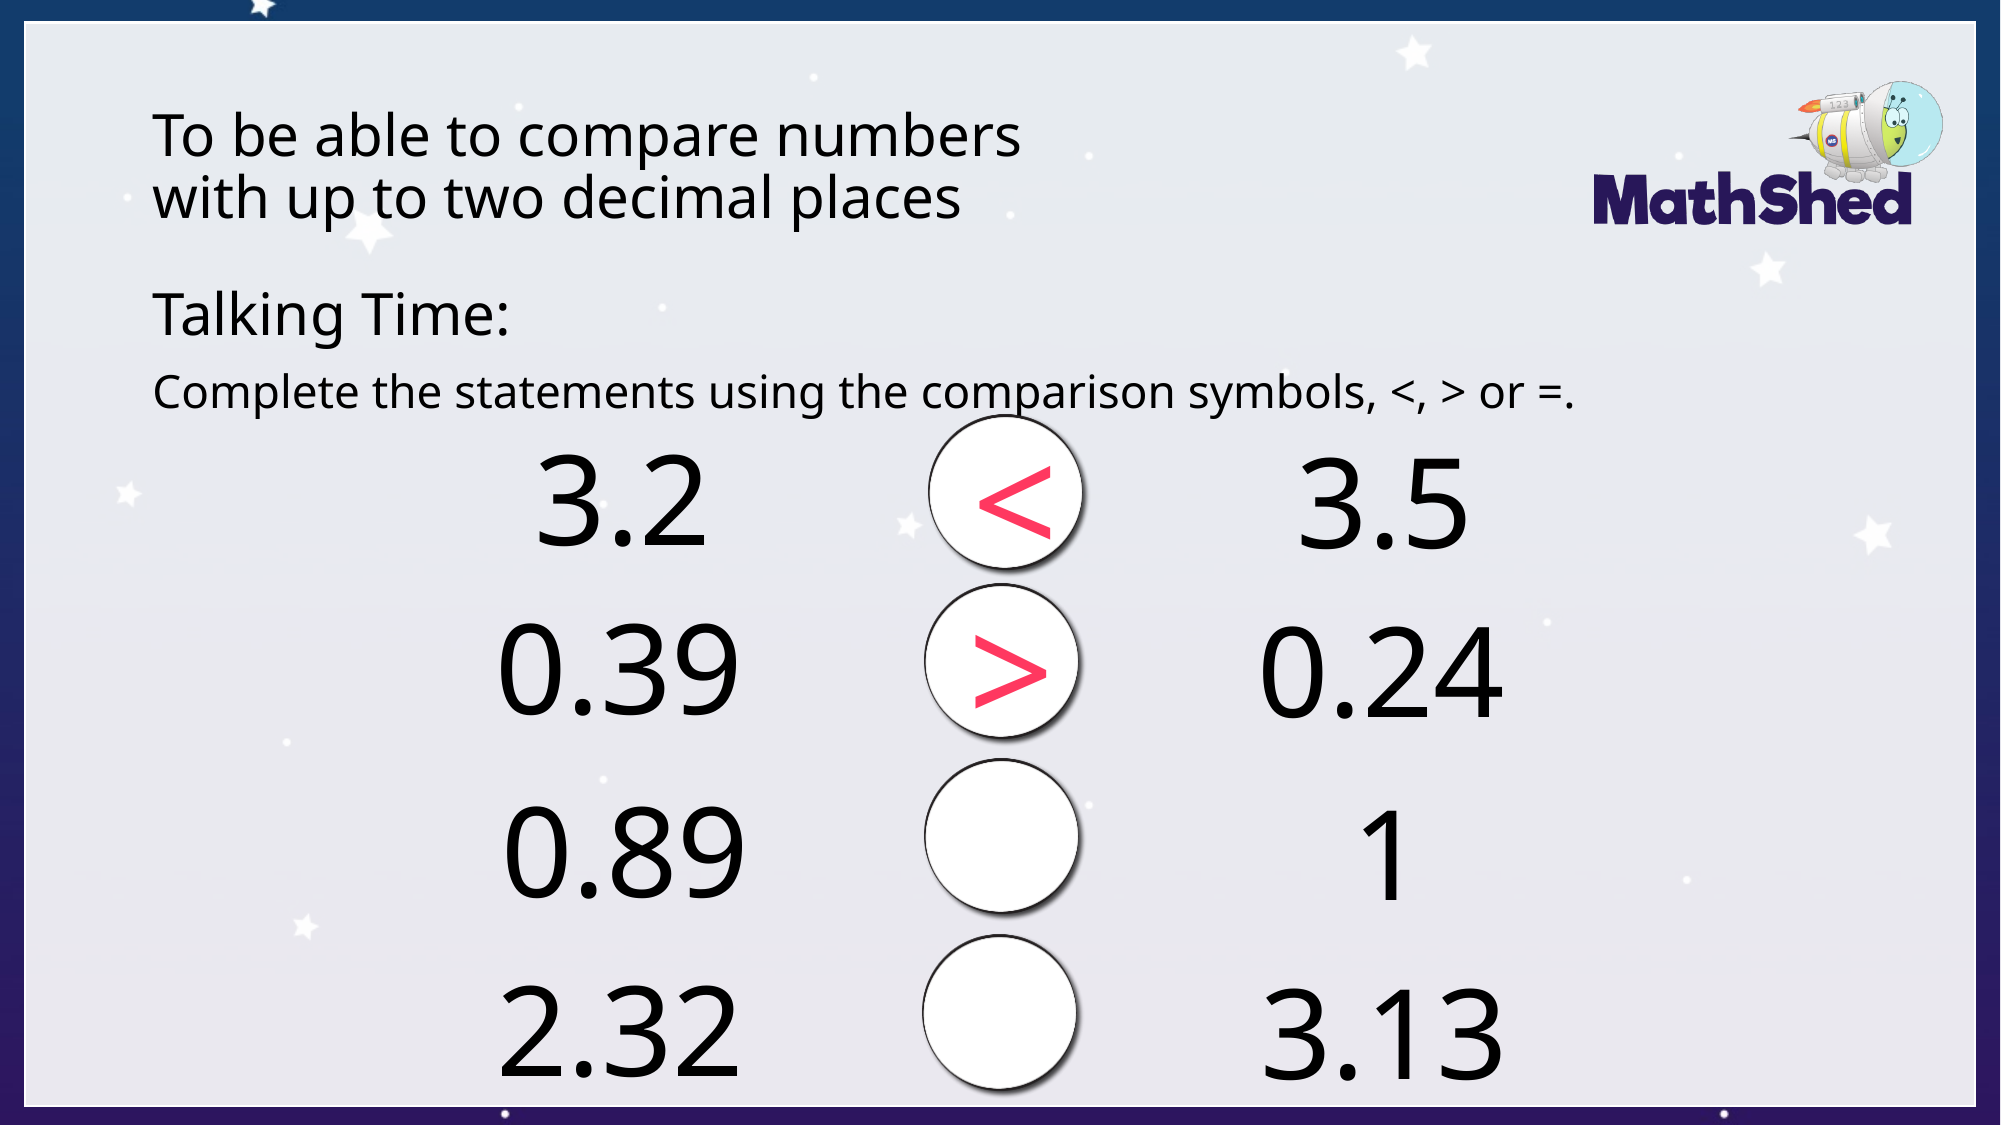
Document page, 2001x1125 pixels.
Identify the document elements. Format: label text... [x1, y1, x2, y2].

text_box 3.2 [519, 413, 726, 579]
list Talking Time: Complete the statements using the comparison symbols, <, > or =. [137, 277, 1863, 992]
text_box 2.32 [481, 943, 759, 1109]
text_box 0.24 [1242, 585, 1520, 750]
text_box 3.13 [1245, 946, 1523, 1112]
text_box 3.5 [1281, 416, 1489, 582]
text_box 0.89 [486, 764, 765, 930]
text_box 1 [1337, 767, 1440, 933]
title To be able to compare numbers with up to two decimal places [137, 59, 1578, 277]
text_box 0.39 [480, 581, 758, 747]
picture [0, 0, 2001, 1125]
text_box < [957, 400, 1073, 404]
